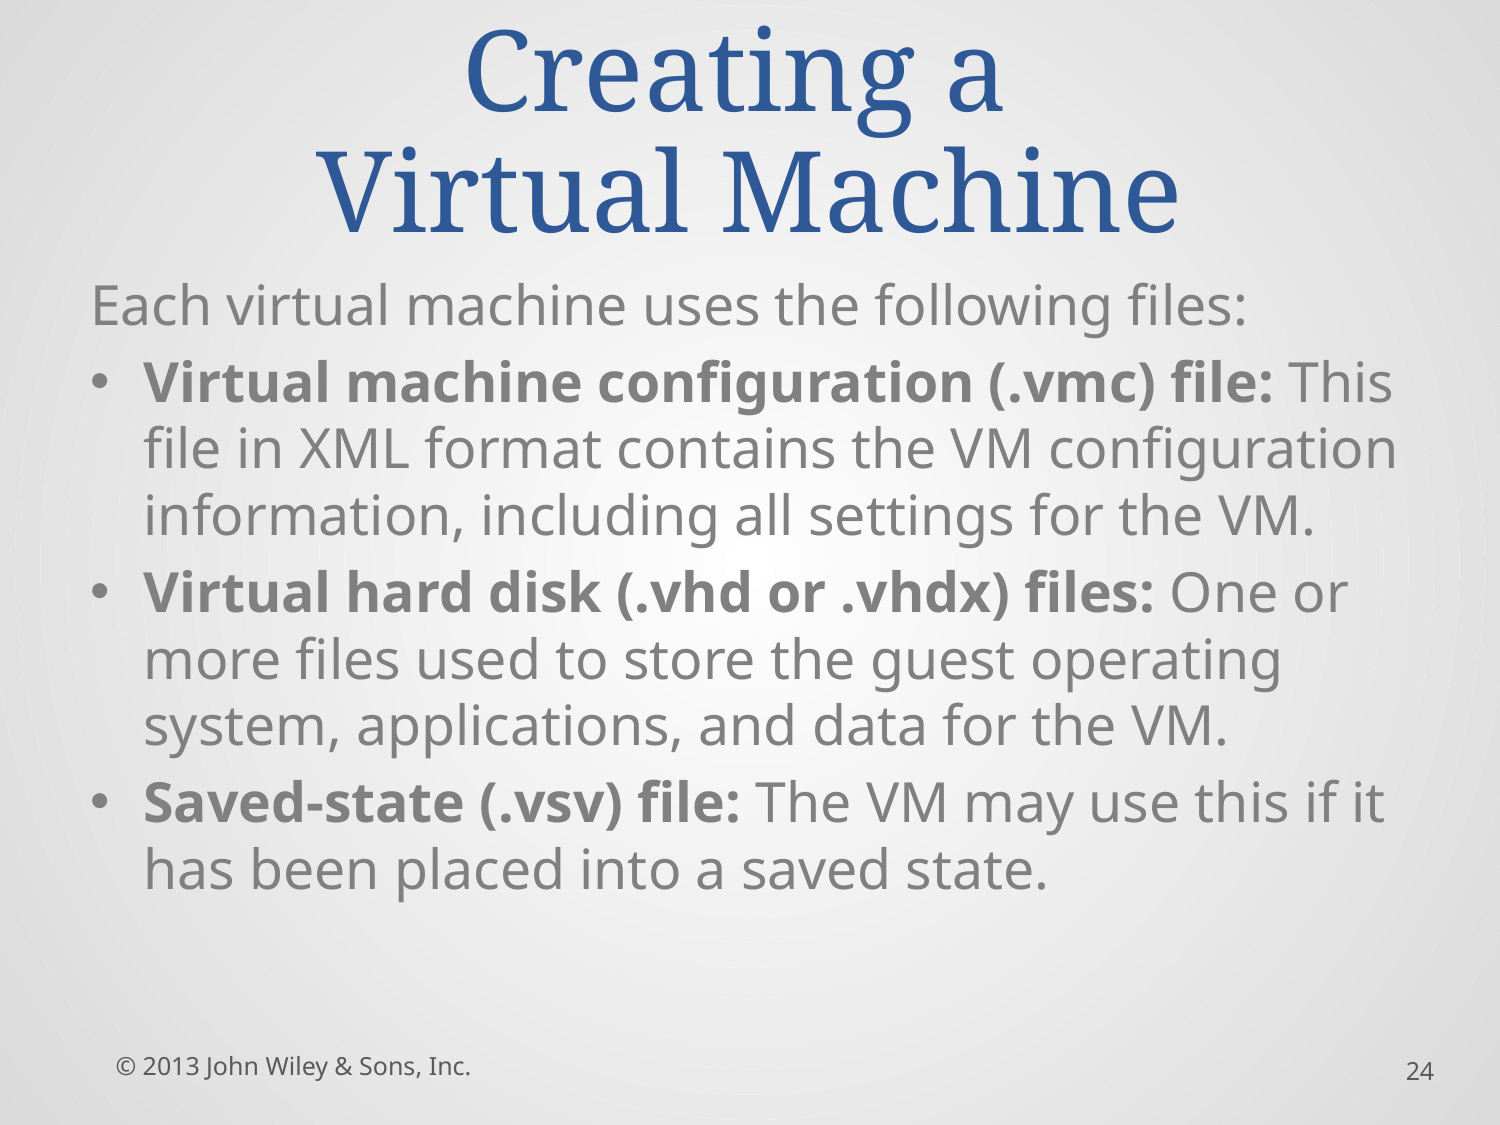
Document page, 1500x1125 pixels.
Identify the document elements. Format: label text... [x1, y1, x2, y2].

footer © 2013 John Wiley & Sons, Inc. [108, 1037, 576, 1098]
slide_number 24 [1401, 1042, 1494, 1103]
title Creating a Virtual Machine [75, 0, 1425, 262]
list Each virtual machine uses the following files: Virtual machine configuration (.vmc) file: This file in XML format contains the VM configuration information, including all settings for the VM. Virtual hard disk (.vhd or .vhdx) files: One or more files used to store the guest operating system, applications, and data for the VM. Saved-state (.vsv) file: The VM may use this if it has been placed into a saved state. [75, 262, 1425, 1005]
